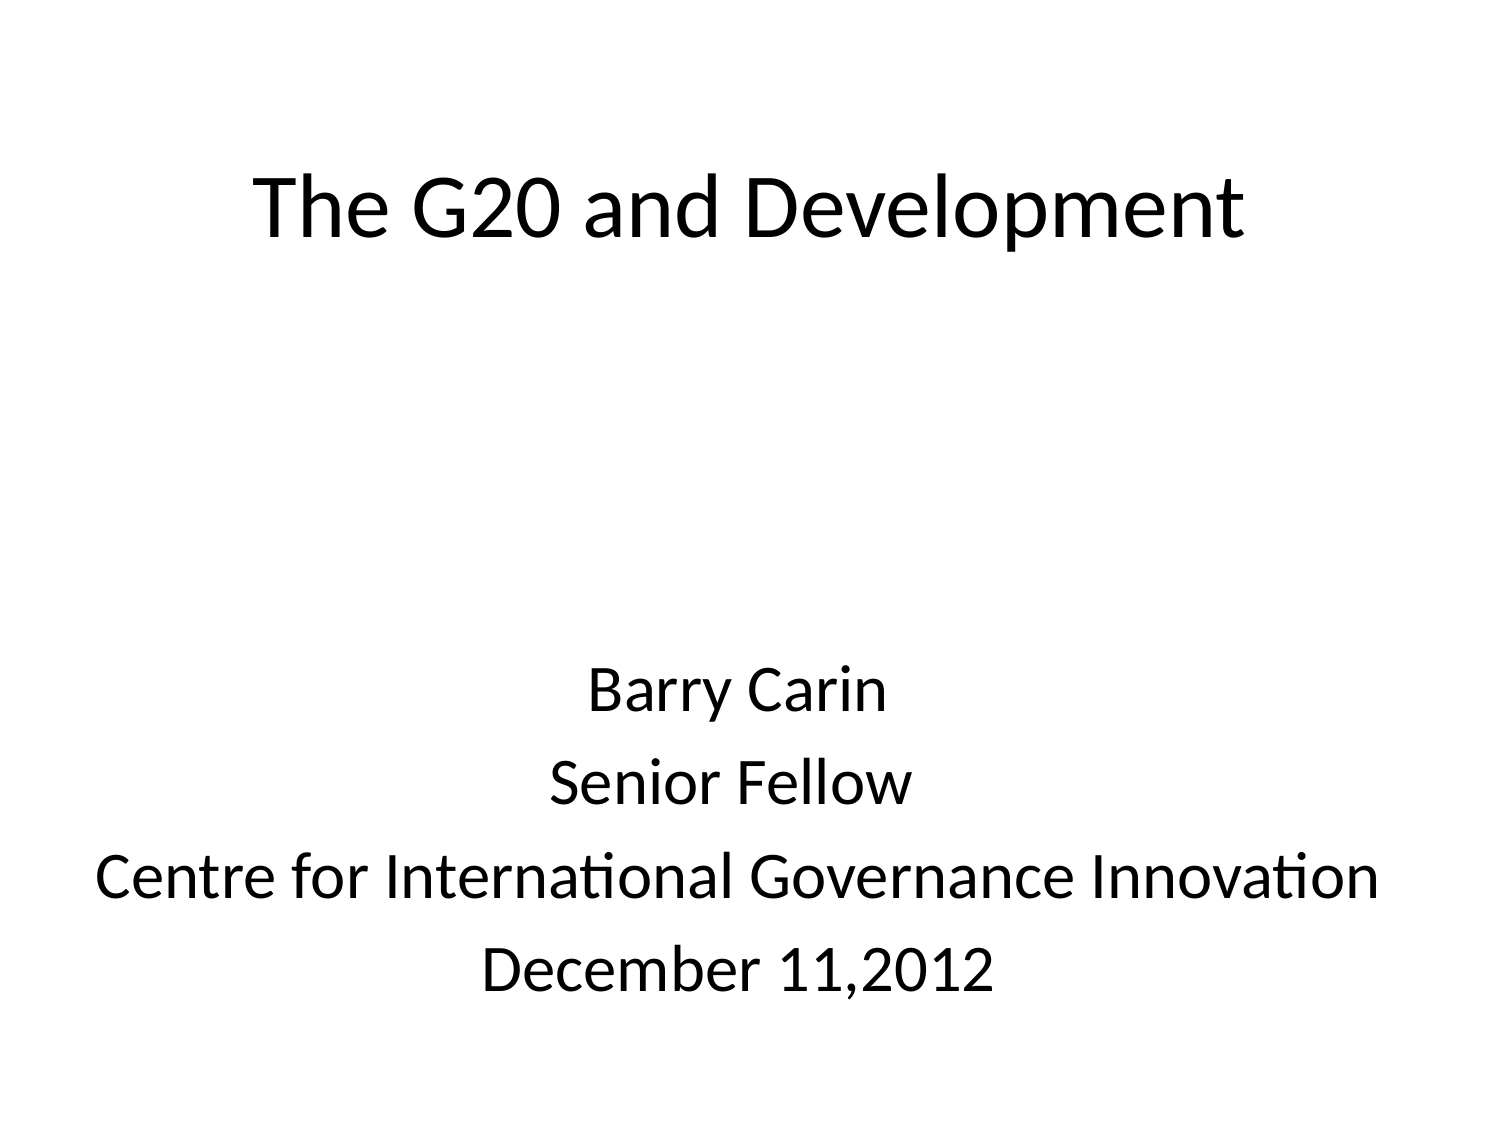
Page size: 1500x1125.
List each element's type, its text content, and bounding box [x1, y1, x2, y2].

title The G20 and Development [112, 62, 1388, 340]
subtitle Barry Carin Senior Fellow Centre for International Governance Innovation December 11,2012 [56, 637, 1421, 1039]
